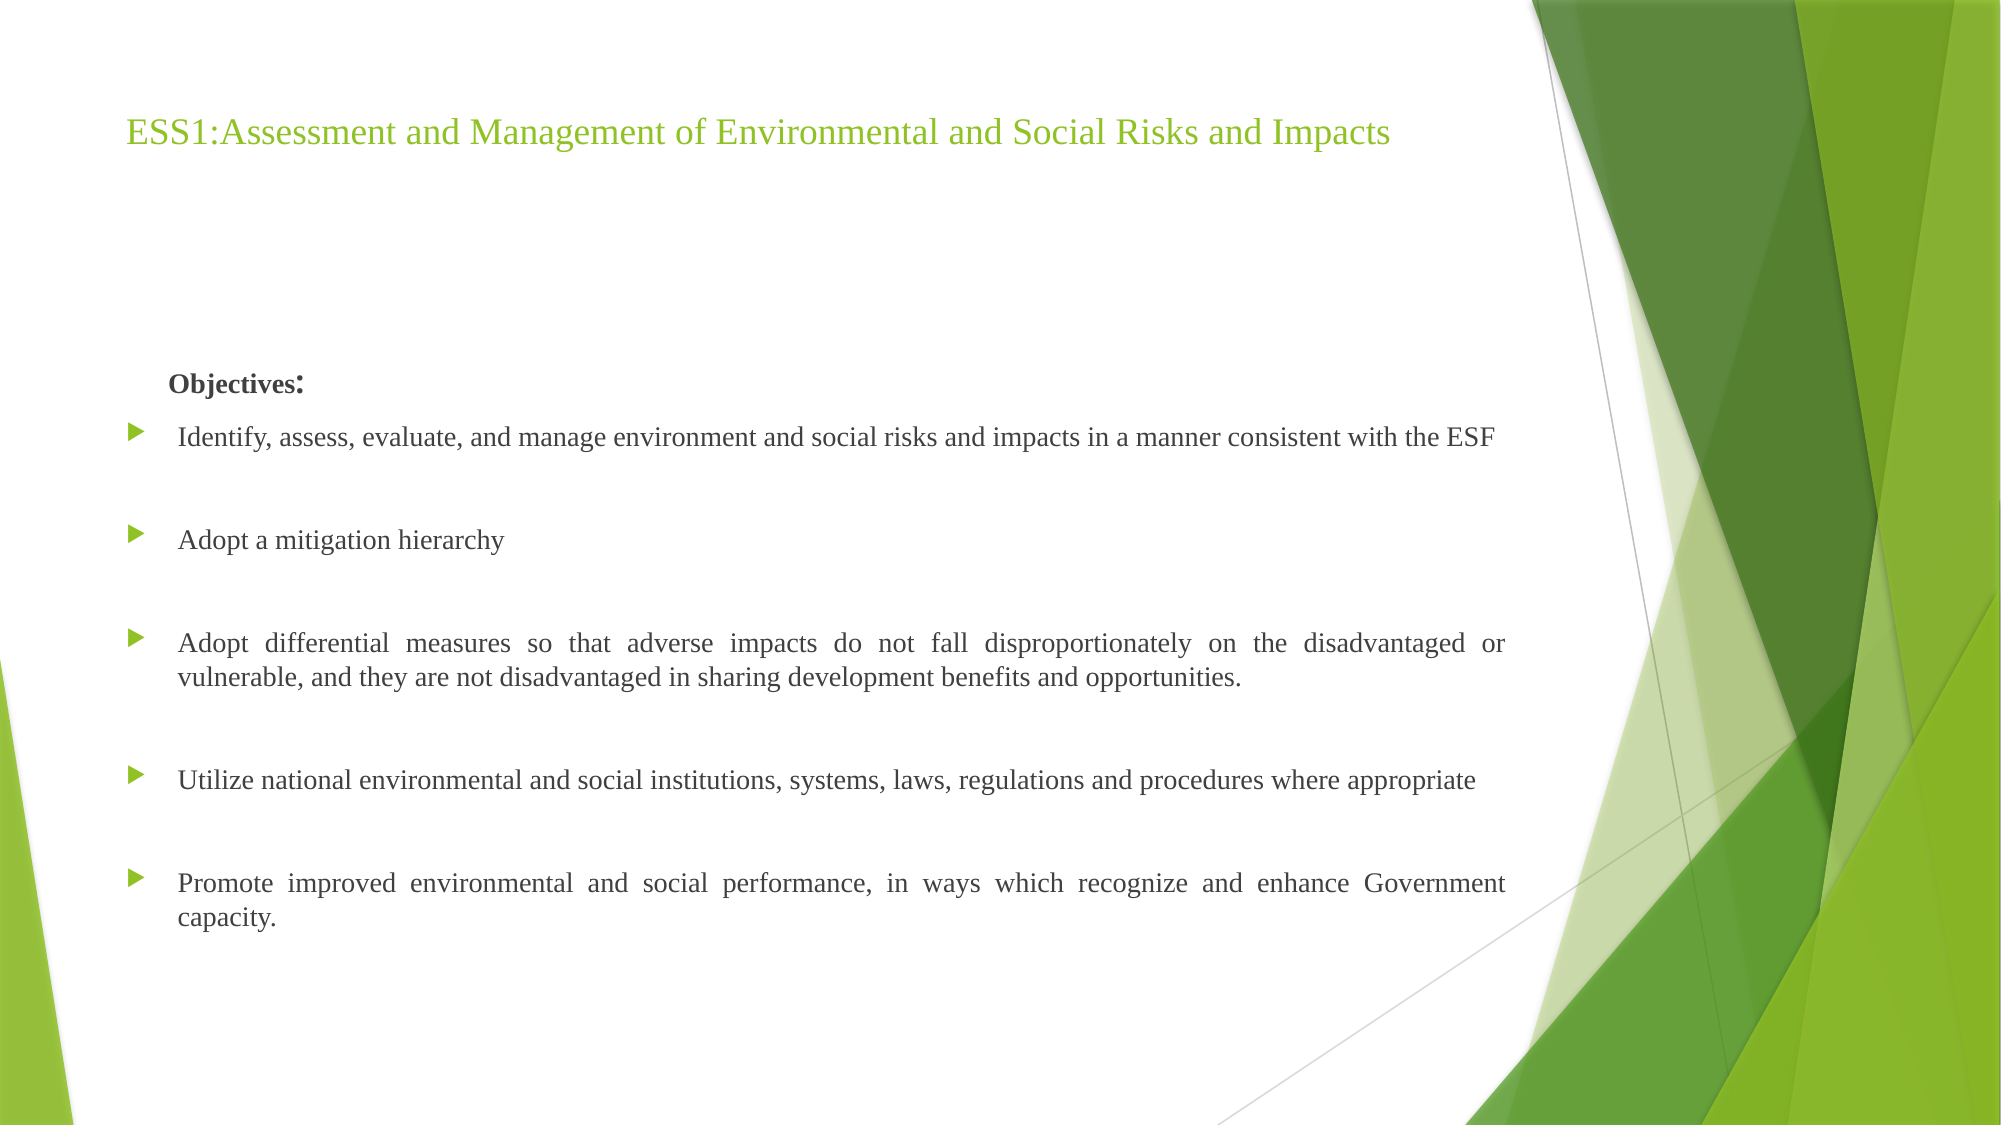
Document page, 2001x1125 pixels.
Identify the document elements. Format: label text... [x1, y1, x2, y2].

title ESS1:Assessment and Management of Environmental and Social Risks and Impacts [111, 99, 1522, 317]
list Objectives: Identify, assess, evaluate, and manage environment and social risks and impacts in a manner consistent with the ESF Adopt a mitigation hierarchy Adopt differential measures so that adverse impacts do not fall disproportionately on the disadvantaged or vulnerable, and they are not disadvantaged in sharing development benefits and opportunities. Utilize national environmental and social institutions, systems, laws, regulations and procedures where appropriate Promote improved environmental and social performance, in ways which recognize and enhance Government capacity. [111, 354, 1522, 992]
